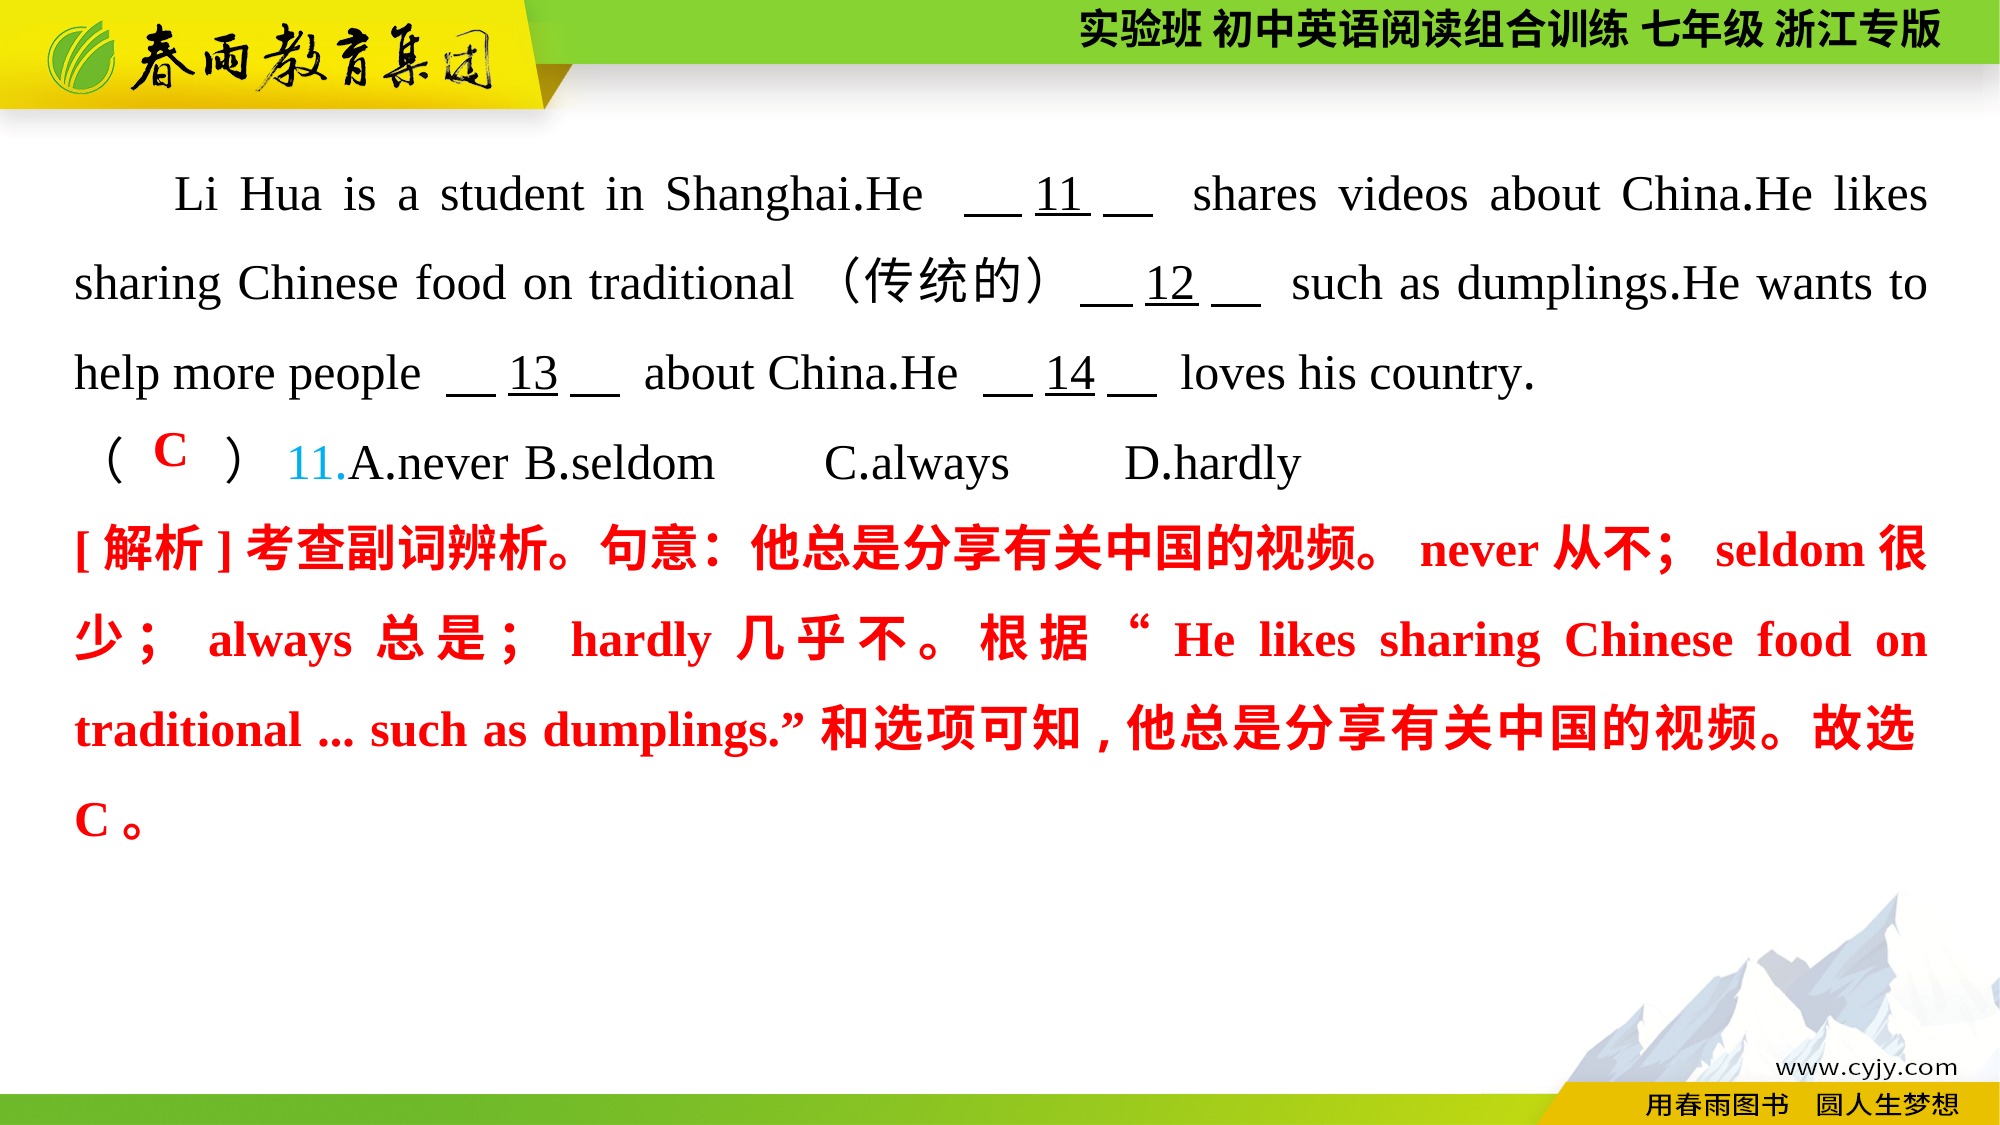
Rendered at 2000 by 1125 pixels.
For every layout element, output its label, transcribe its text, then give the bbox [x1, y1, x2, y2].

list Li Hua is a student in Shanghai.He 11 shares videos about China.He likes sharing Chinese food on traditional（传统的） 12 such as dumplings.He wants to help more people 13 about China.He 14 loves his country. （ ）11.A.never B.seldom C.always D.hardly [59, 122, 1944, 479]
text_box C [138, 408, 204, 479]
text_box [解析]考查副词辨析。句意：他总是分享有关中国的视频。never从不；seldom很少；always总是；hardly几乎不。根据“He likes sharing Chinese food on traditional ... such as dumplings.”和选项可知,他总是分享有关中国的视频。故选C。 [59, 479, 1944, 855]
picture [0, 0, 2000, 1125]
